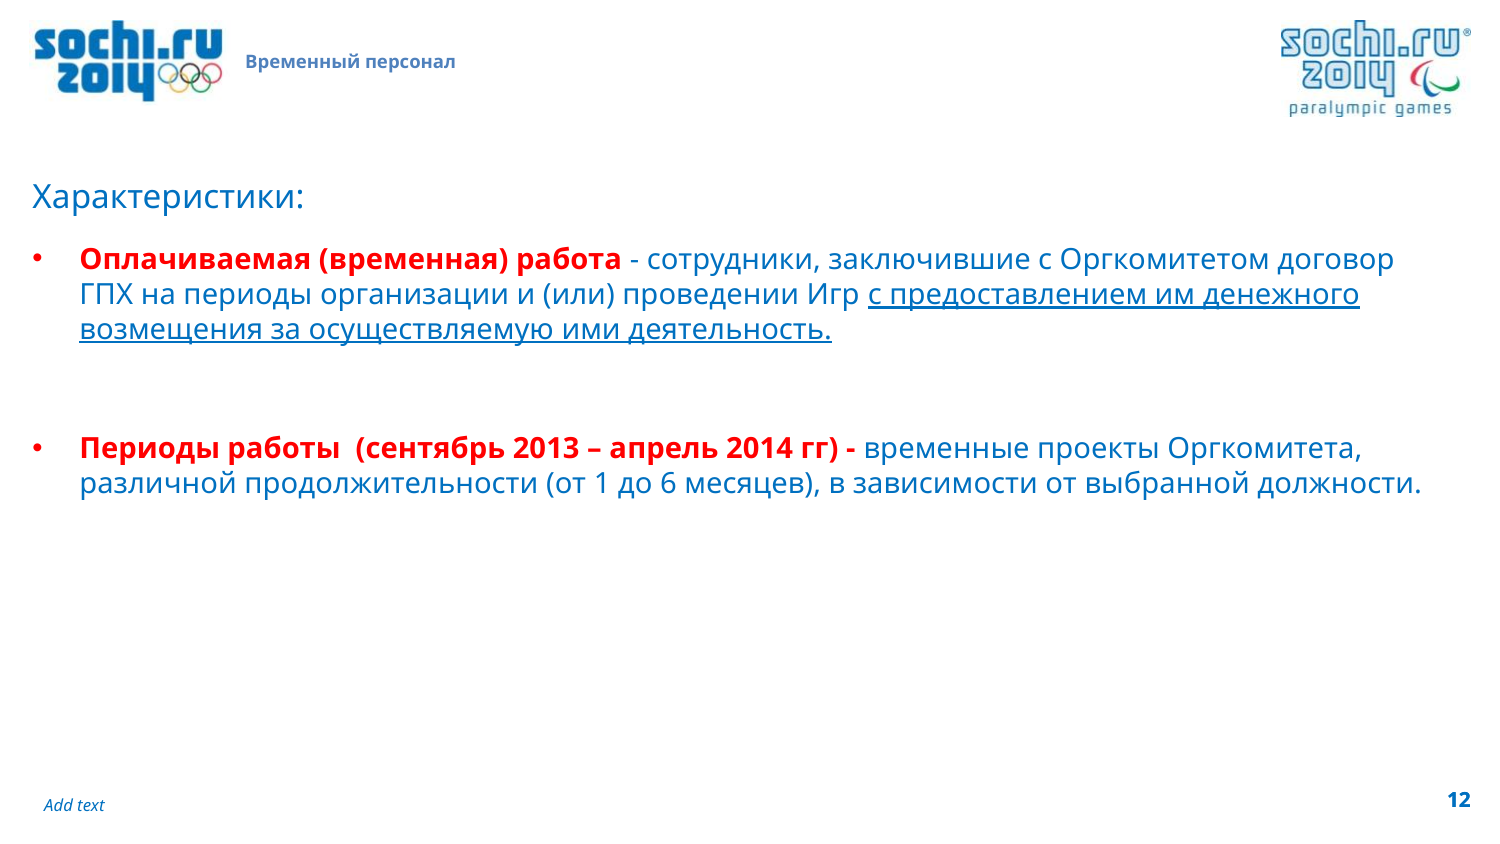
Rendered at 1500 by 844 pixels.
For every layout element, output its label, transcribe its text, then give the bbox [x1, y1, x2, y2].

picture [29, 20, 230, 102]
picture [1281, 20, 1471, 117]
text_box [17, 102, 1459, 697]
title Временный персонал [230, 20, 1270, 101]
